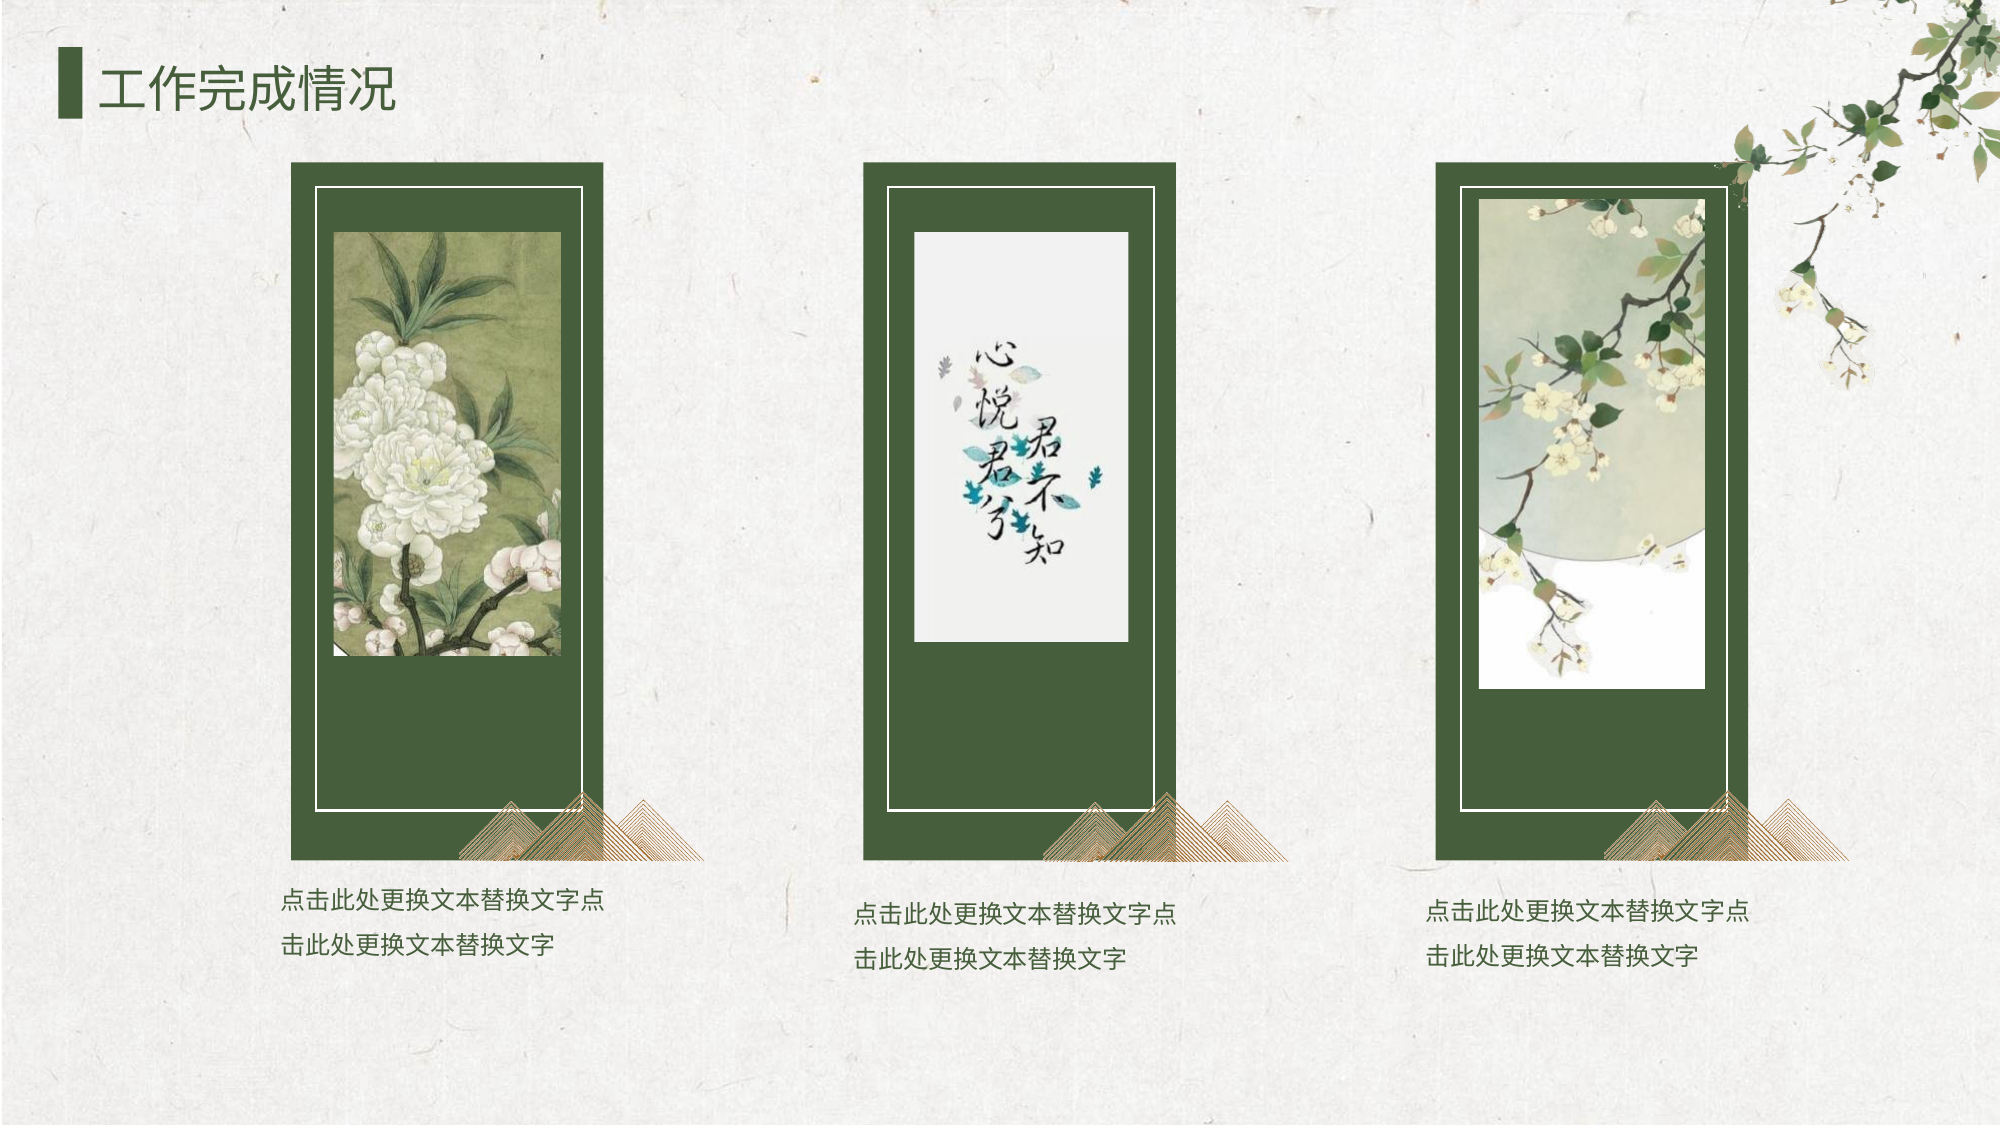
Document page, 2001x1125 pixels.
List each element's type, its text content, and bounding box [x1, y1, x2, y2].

text_box 工作完成情况 [82, 50, 569, 125]
text_box [57, 46, 83, 120]
picture [1, 0, 2000, 1125]
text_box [863, 162, 1176, 861]
text_box 点击此处更换文本替换文字点击此处更换文本替换文字 [1410, 873, 1771, 978]
text_box 点击此处更换文本替换文字点击此处更换文本替换文字 [838, 876, 1198, 982]
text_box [290, 162, 604, 861]
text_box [1435, 162, 1749, 861]
text_box 点击此处更换文本替换文字点击此处更换文本替换文字 [266, 862, 626, 967]
